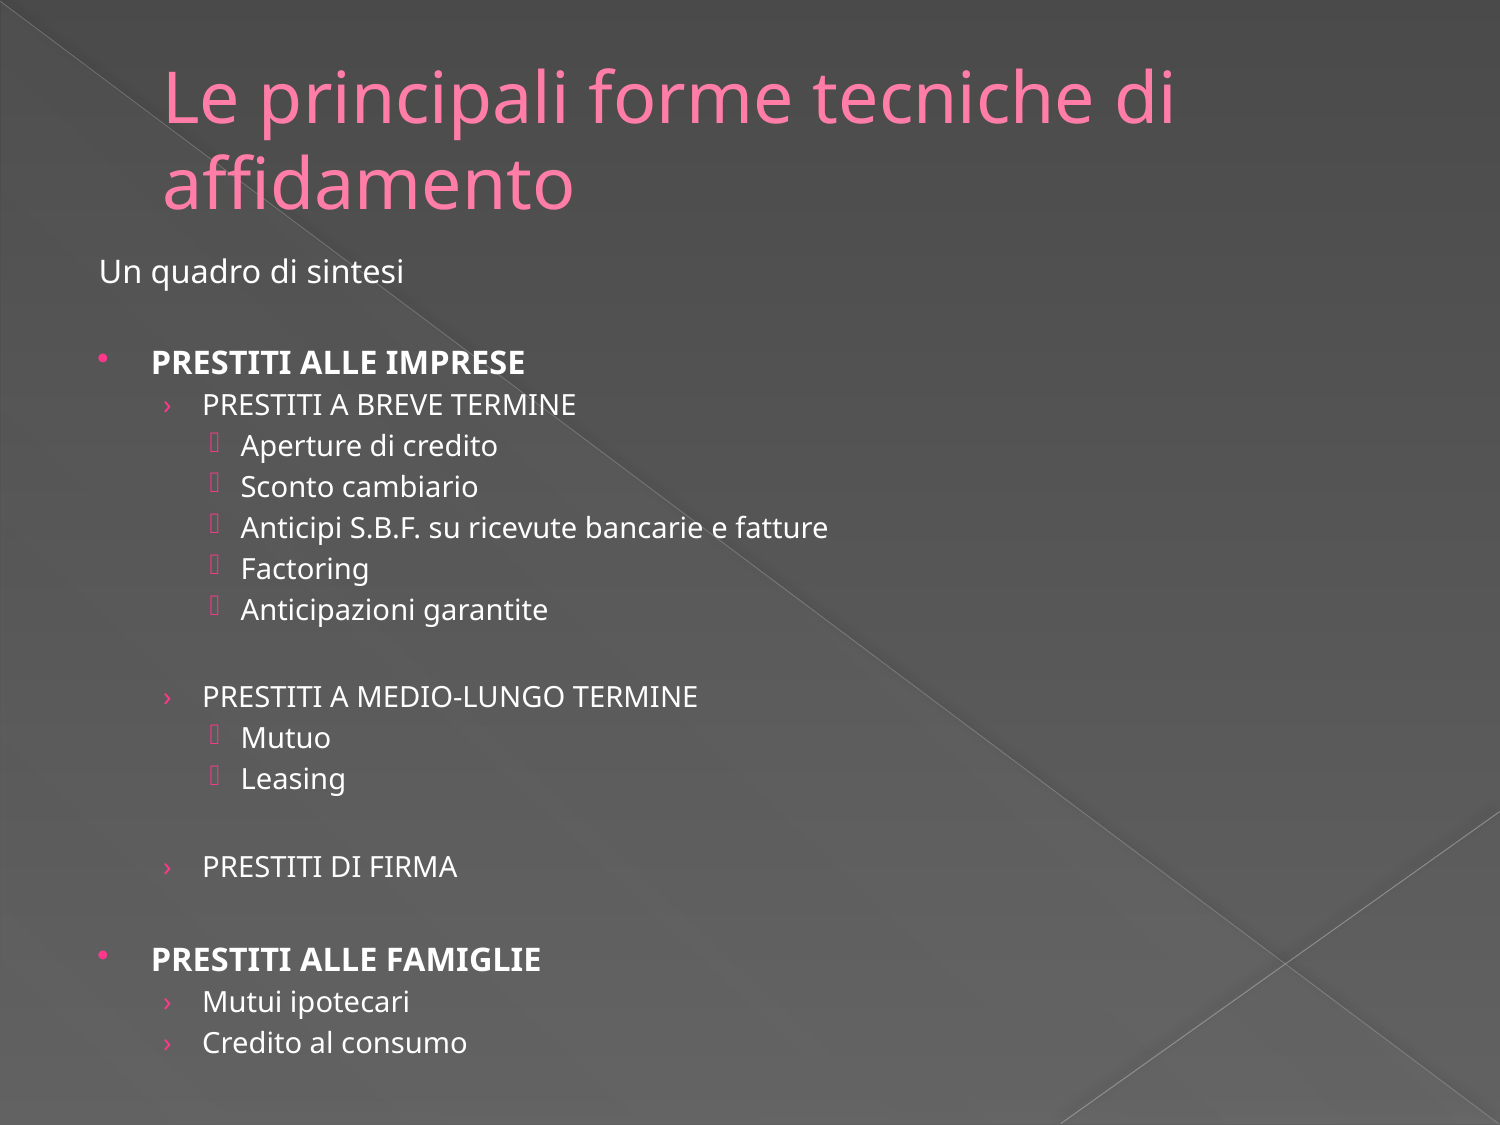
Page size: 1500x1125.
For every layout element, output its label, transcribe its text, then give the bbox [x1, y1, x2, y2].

list Un quadro di sintesi PRESTITI ALLE IMPRESE PRESTITI A BREVE TERMINE Aperture di credito Sconto cambiario Anticipi S.B.F. su ricevute bancarie e fatture Factoring Anticipazioni garantite PRESTITI A MEDIO-LUNGO TERMINE Mutuo Leasing PRESTITI DI FIRMA PRESTITI ALLE FAMIGLIE Mutui ipotecari Credito al consumo [75, 243, 1425, 1083]
title Le principali forme tecniche di affidamento [75, 43, 1425, 232]
